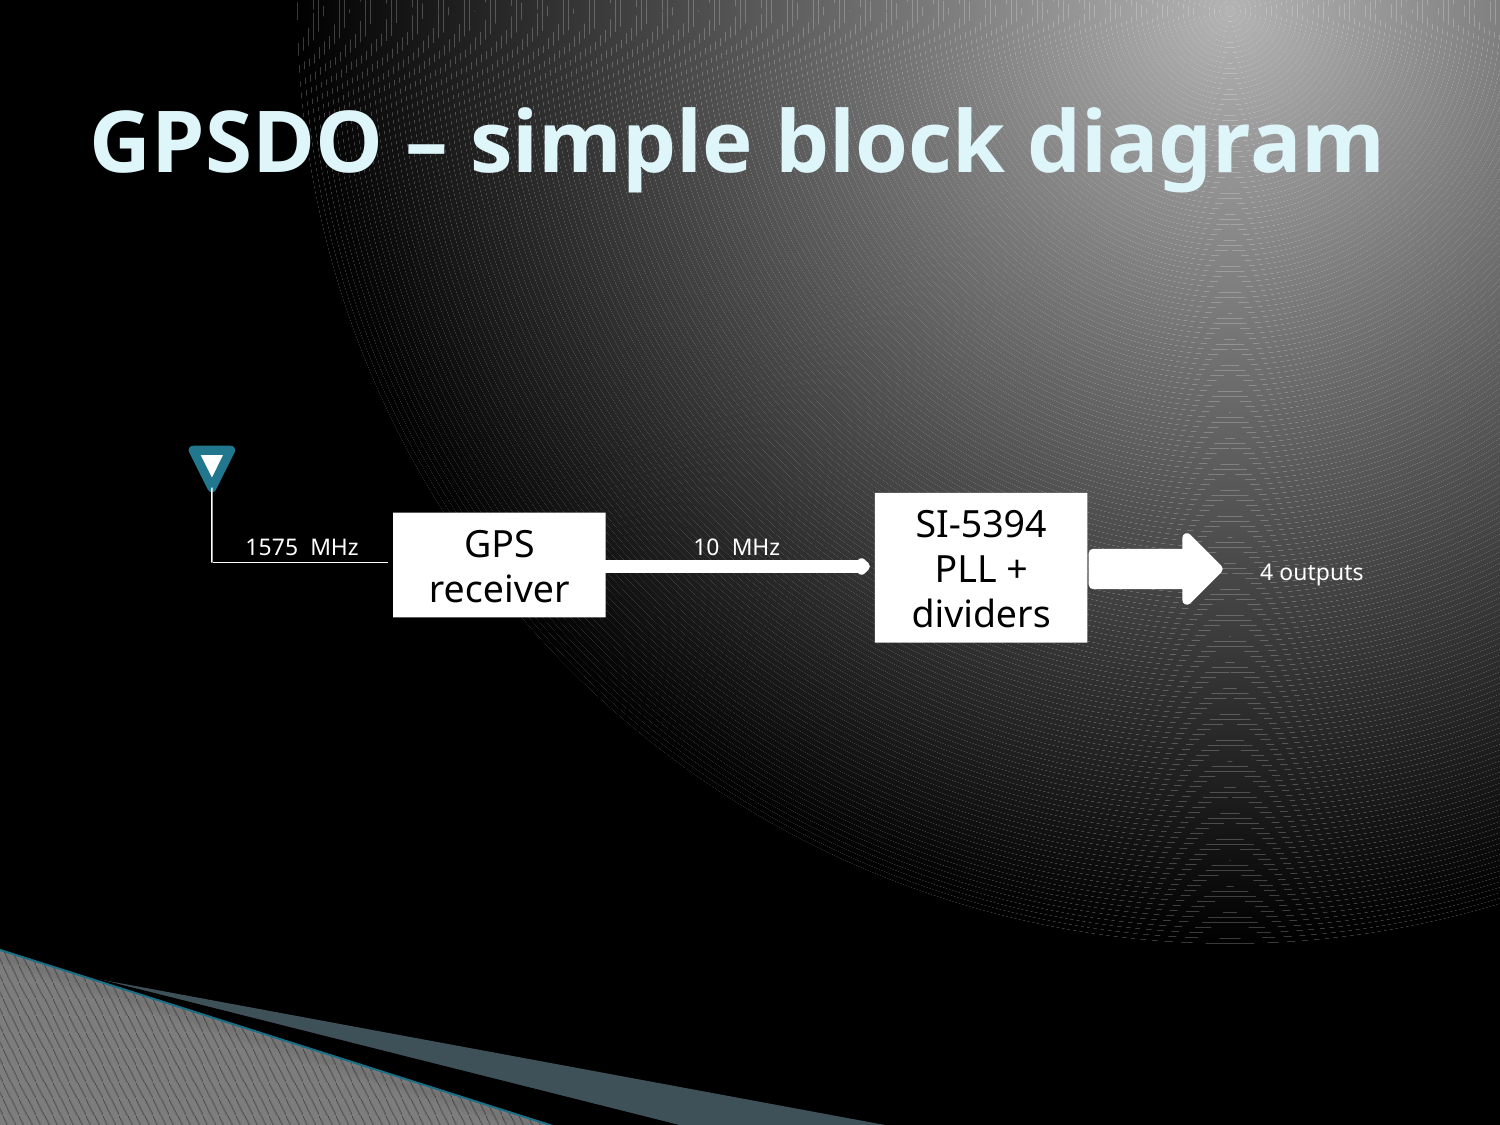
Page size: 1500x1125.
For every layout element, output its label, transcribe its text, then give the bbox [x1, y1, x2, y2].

text_box [601, 558, 870, 575]
title GPSDO – simple block diagram [75, 45, 1425, 233]
text_box SI-5394 PLL + dividers [874, 492, 1088, 643]
text_box [188, 445, 236, 492]
text_box GPS receiver [393, 512, 606, 618]
text_box 10 MHz [655, 525, 819, 568]
text_box 1575 MHz [220, 524, 384, 562]
text_box [1088, 533, 1223, 605]
picture [0, 952, 543, 1125]
text_box 4 outputs [1230, 550, 1394, 593]
